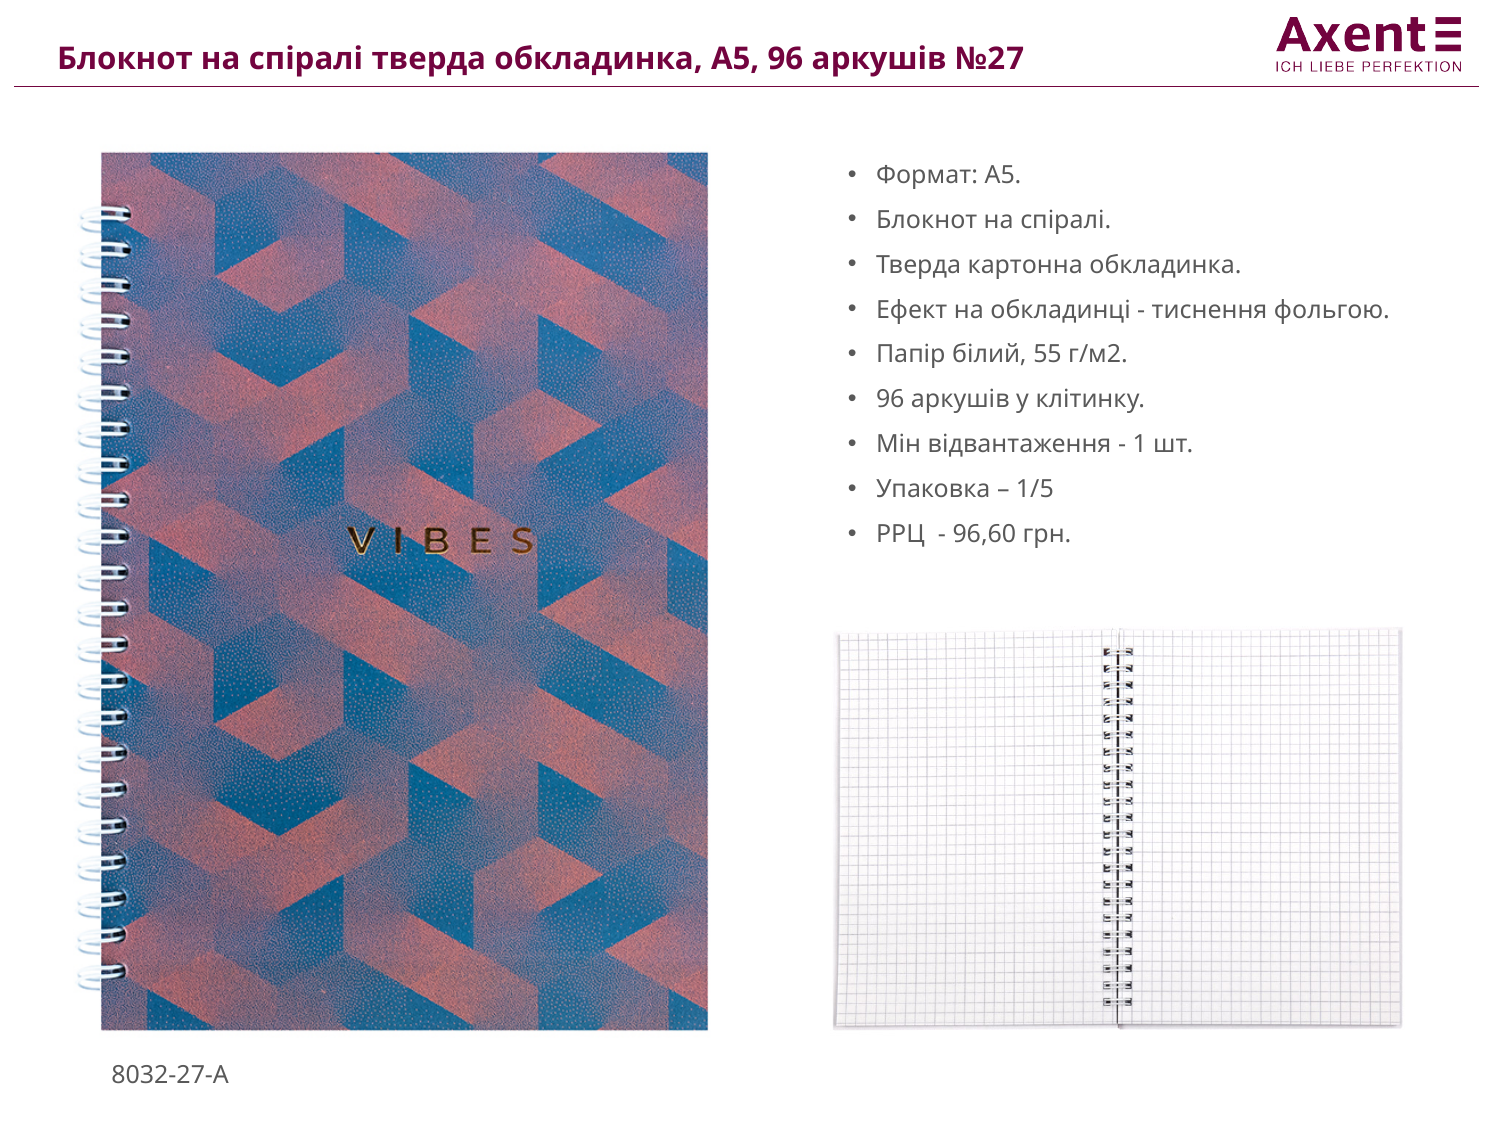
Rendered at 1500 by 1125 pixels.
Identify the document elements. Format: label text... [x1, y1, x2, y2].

picture [824, 603, 1410, 1037]
text_box Формат: А5. Блокнот на спіралі. Тверда картонна обкладинка. Ефект на обкладинці - тиснення фольгою. Папір білий, 55 г/м2. 96 аркушів у клітинку. Мін відвантаження - 1 шт. Упаковка – 1/5 РРЦ - 96,60 грн. [833, 136, 1453, 555]
picture [73, 136, 712, 1047]
picture [1276, 17, 1461, 73]
text_box Блокнот на спіралі тверда обкладинка, А5, 96 аркушів №27 [42, 12, 1277, 84]
text_box 8032-27-A [96, 1047, 275, 1096]
